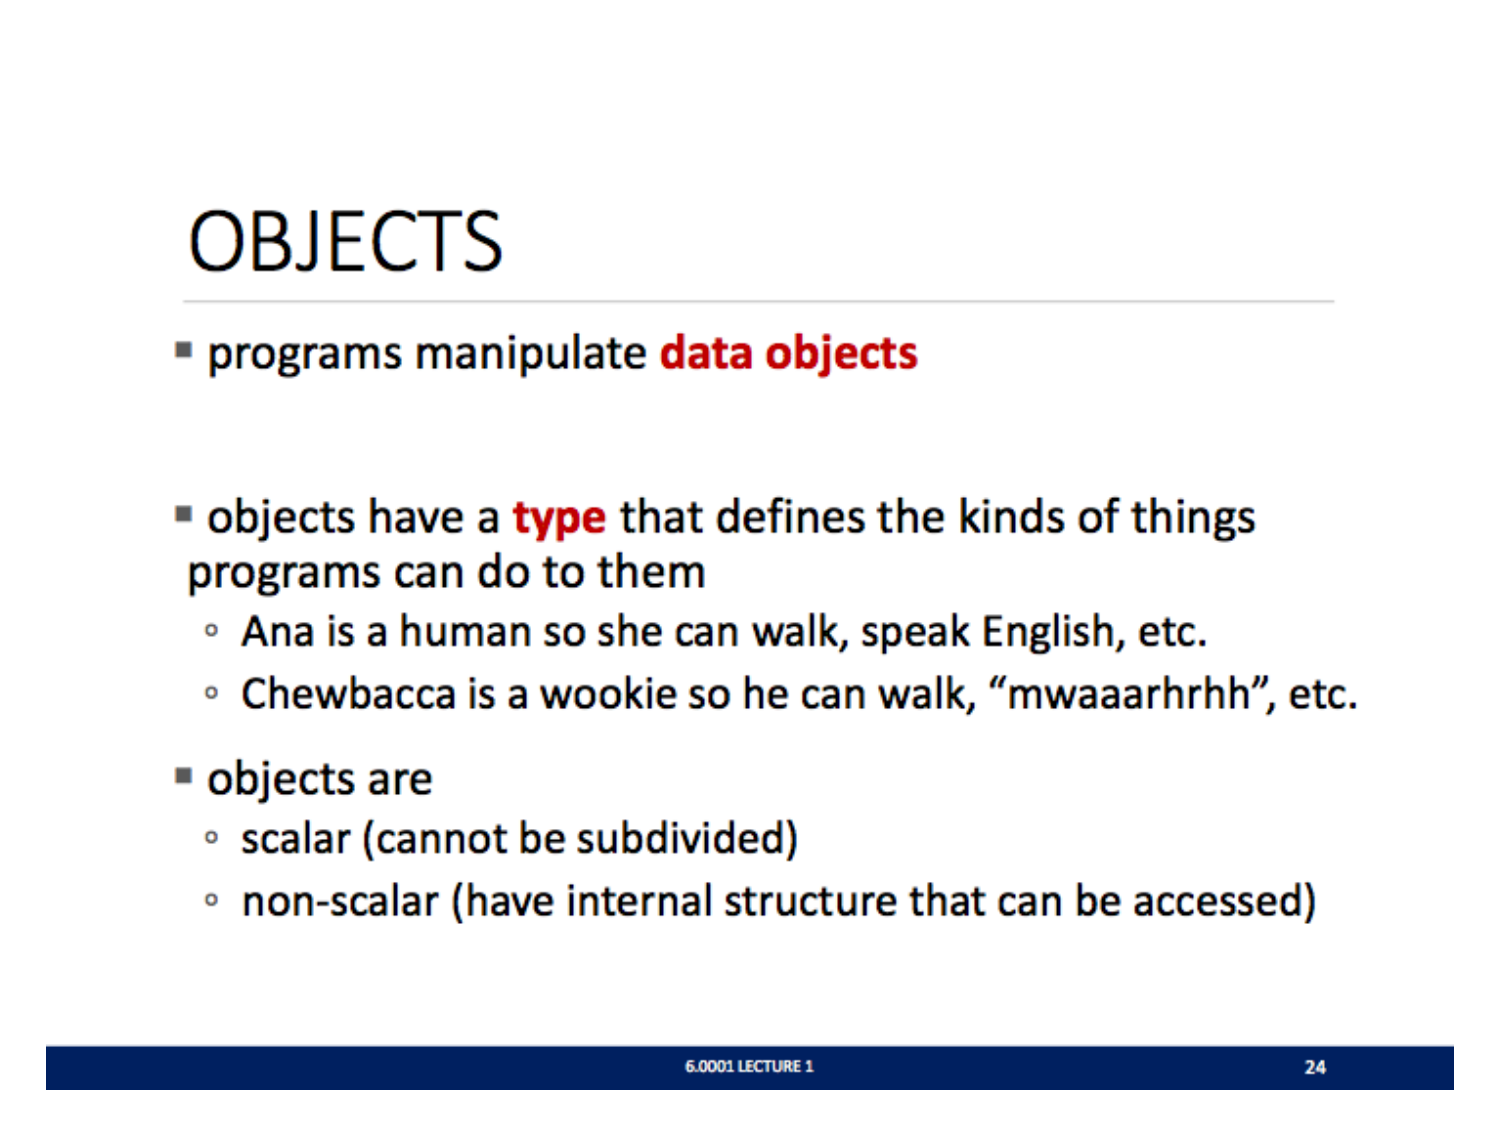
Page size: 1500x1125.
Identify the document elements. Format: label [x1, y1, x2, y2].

picture [46, 34, 1454, 1091]
